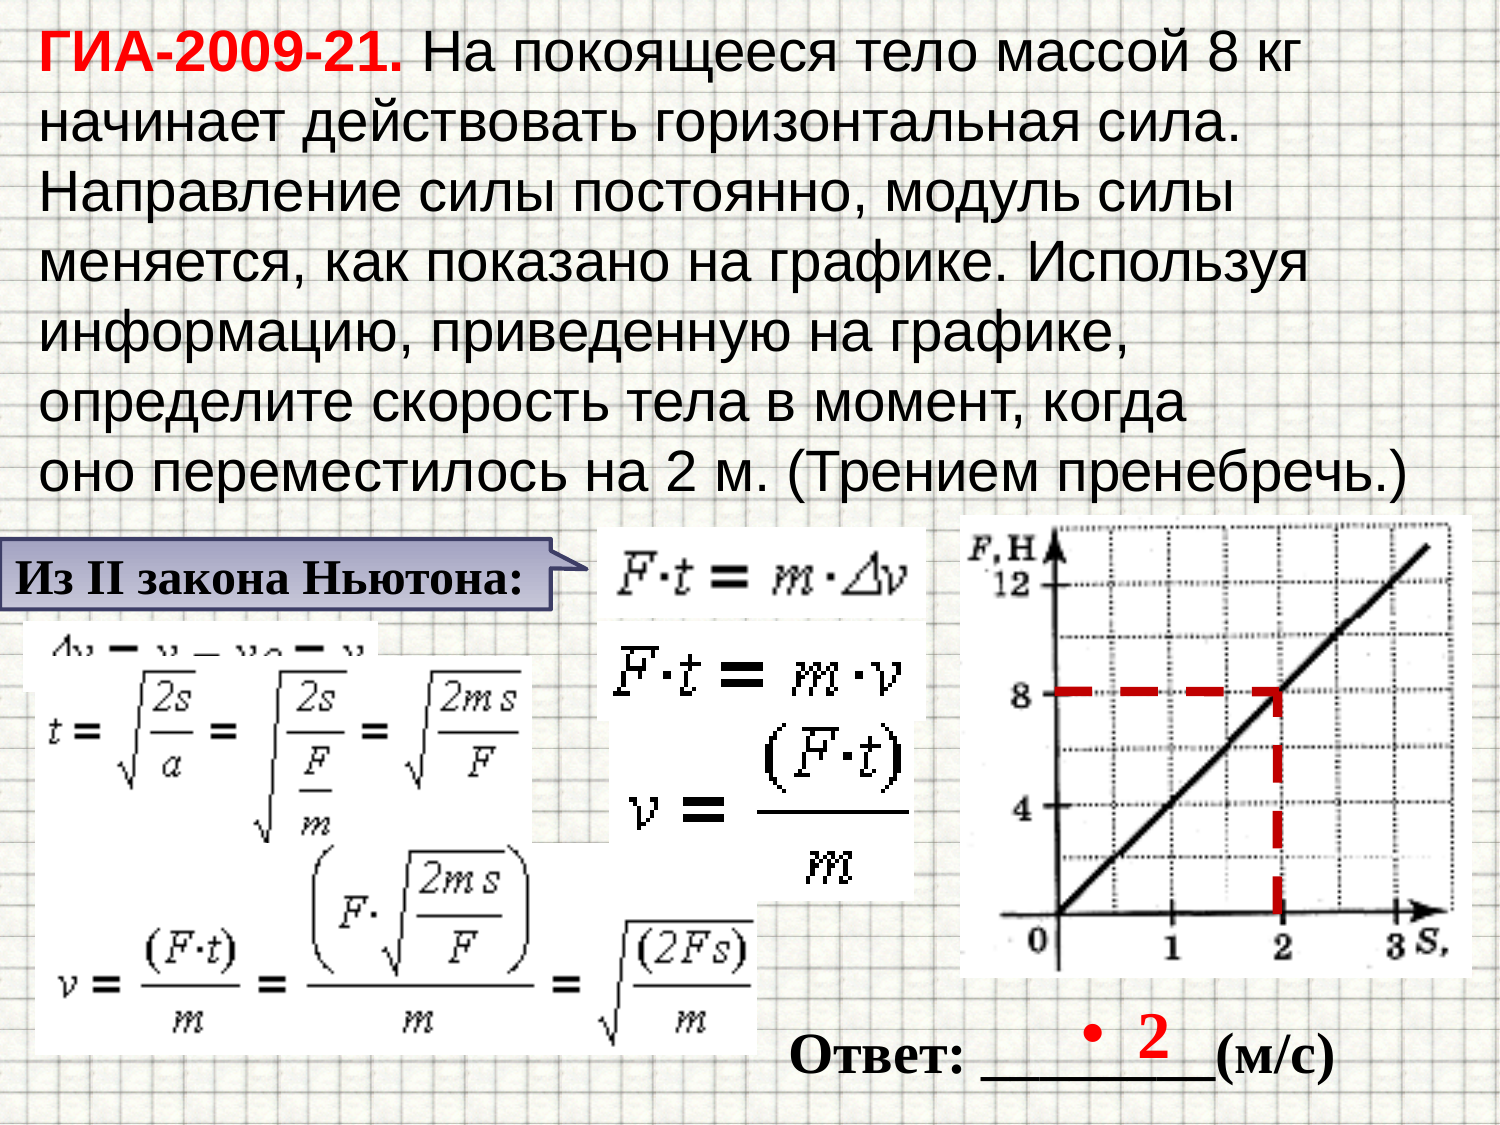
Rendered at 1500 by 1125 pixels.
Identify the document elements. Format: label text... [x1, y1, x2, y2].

title ГИА-2009-21. На покоящееся тело массой 8 кг начинает действовать горизонтальная сила. Направление силы постоянно, модуль силы меняется, как показано на графике. Используя информацию, приведенную на графике, определите скорость тела в момент, когда оно переместилось на 2 м. (Трением пренебречь.) [23, 23, 1500, 493]
text_box 2 [1066, 997, 1289, 1007]
picture [0, 0, 1500, 1125]
text_box Из II закона Ньютона: [0, 536, 587, 612]
text_box Ответ: ________(м/с) [773, 1007, 1418, 1093]
